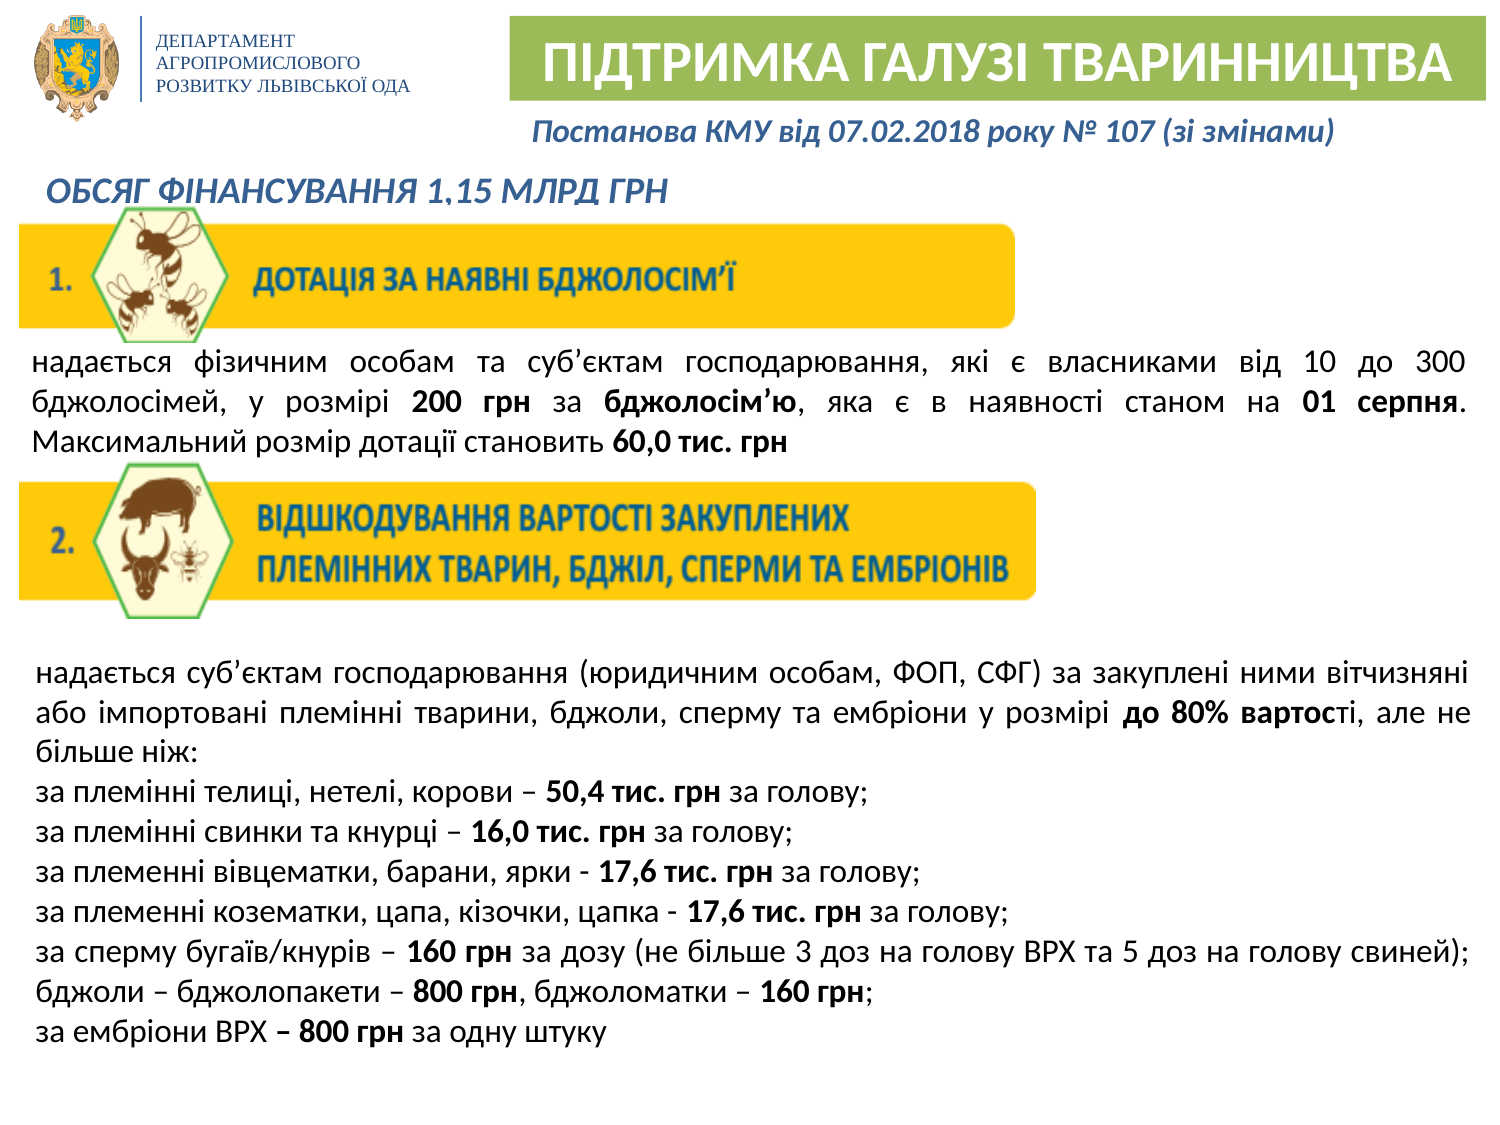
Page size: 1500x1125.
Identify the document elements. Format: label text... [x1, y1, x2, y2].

text_box надається фізичним особам та суб’єктам господарювання, які є власниками від 10 до 300 бджолосімей, у розмірі 200 грн за бджолосім’ю, яка є в наявності станом на 01 серпня. Максимальний розмір дотації становить 60,0 тис. грн [16, 331, 1482, 467]
picture [18, 460, 1036, 619]
text_box Постанова КМУ від 07.02.2018 року № 107 (зі змінами) [516, 101, 1500, 157]
text_box ОБСЯГ ФІНАНСУВАННЯ 1,15 МЛРД ГРН [0, 159, 715, 219]
picture [18, 205, 1015, 344]
text_box надається суб’єктам господарювання (юридичним особам, ФОП, СФГ) за закуплені ними вітчизняні або імпортовані племінні тварини, бджоли, сперму та ембріони у розмірі до 80% вартості, але не більше ніж: за племінні телиці, нетелі, корови – 50,4 тис. грн за голову; за племінні свинки та кнурці – 16,0 тис. грн за голову; за племенні вівцематки, барани, ярки - 17,6 тис. грн за голову; за племенні козематки, цапа, кізочки, цапка - 17,6 тис. грн за голову; за сперму бугаїв/кнурів – 160 грн за дозу (не більше 3 доз на голову ВРХ та 5 доз на голову свиней); бджоли – бджолопакети – 800 грн, бджоломатки – 160 грн; за ембріони ВРХ – 800 грн за одну штуку [20, 642, 1486, 1057]
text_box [34, 15, 1082, 123]
text_box ПІДТРИМКА ГАЛУЗІ ТВАРИННИЦТВА [1082, 15, 1486, 101]
